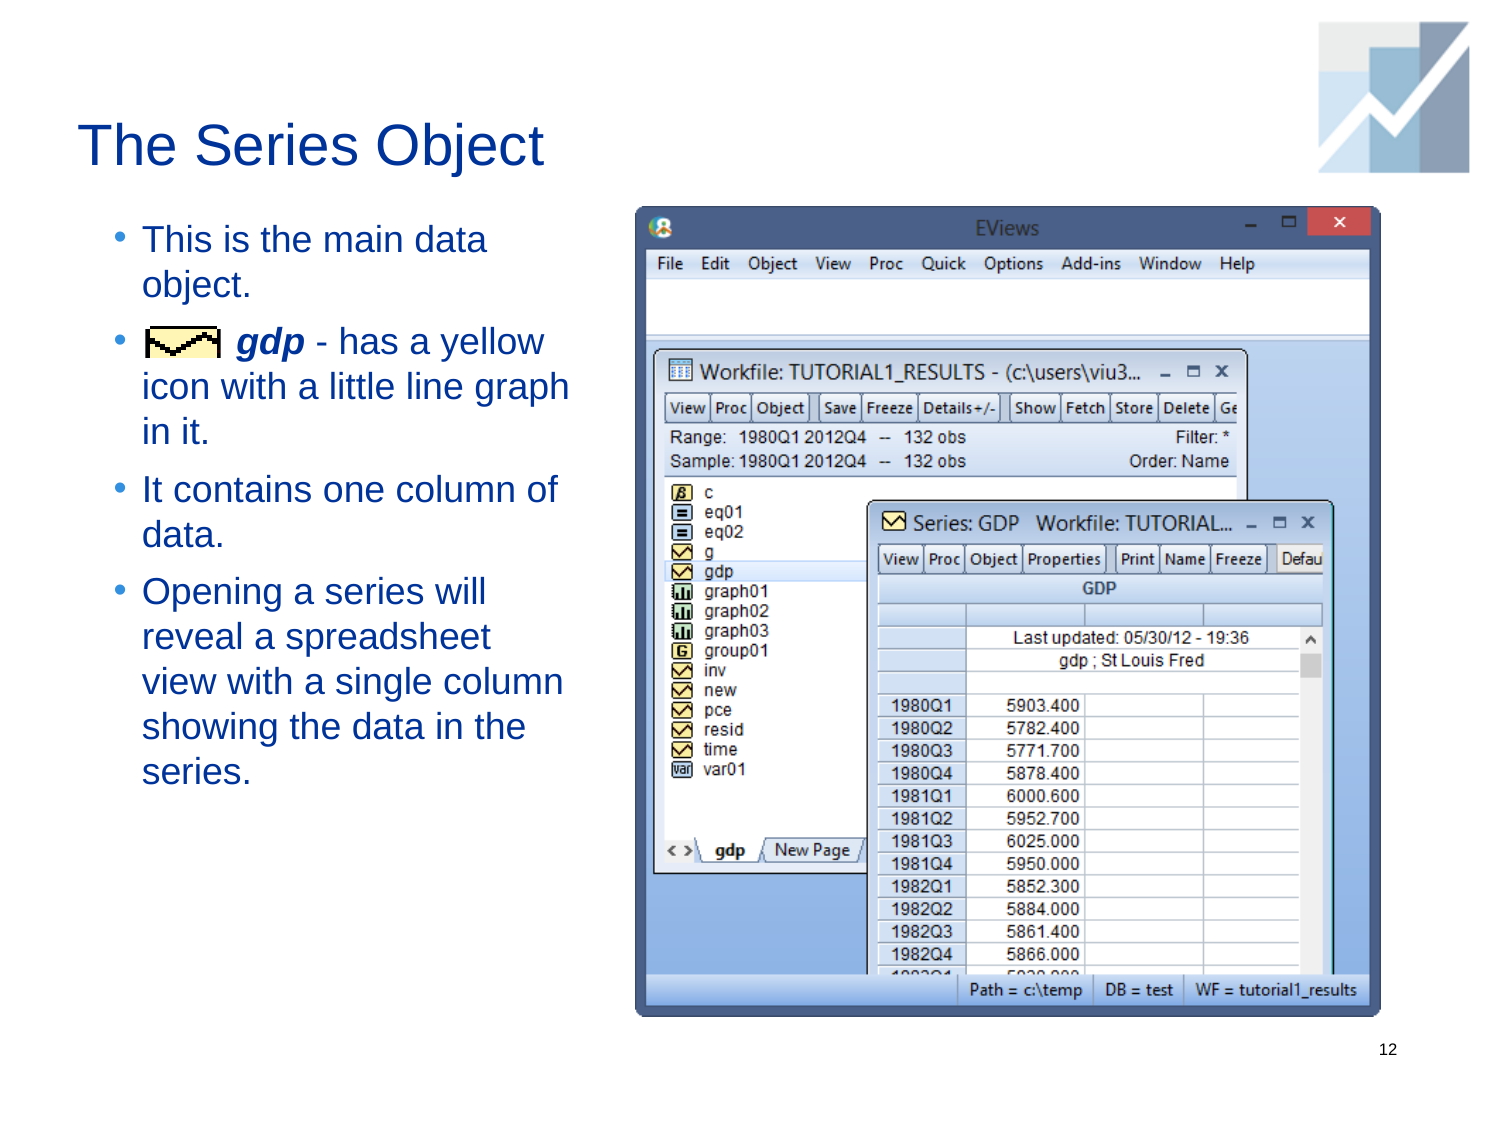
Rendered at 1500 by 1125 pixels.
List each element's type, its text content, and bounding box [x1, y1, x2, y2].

title The Series Object [62, 0, 1297, 185]
slide_number 12 [1262, 1015, 1413, 1067]
picture [1300, 11, 1479, 181]
picture [145, 326, 221, 358]
picture [635, 206, 1381, 1017]
list This is the main data object. gdp - has a yellow icon with a little line graph in it. It contains one column of data. Opening a series will reveal a spreadsheet view with a single column showing the data in the series. [98, 207, 590, 942]
